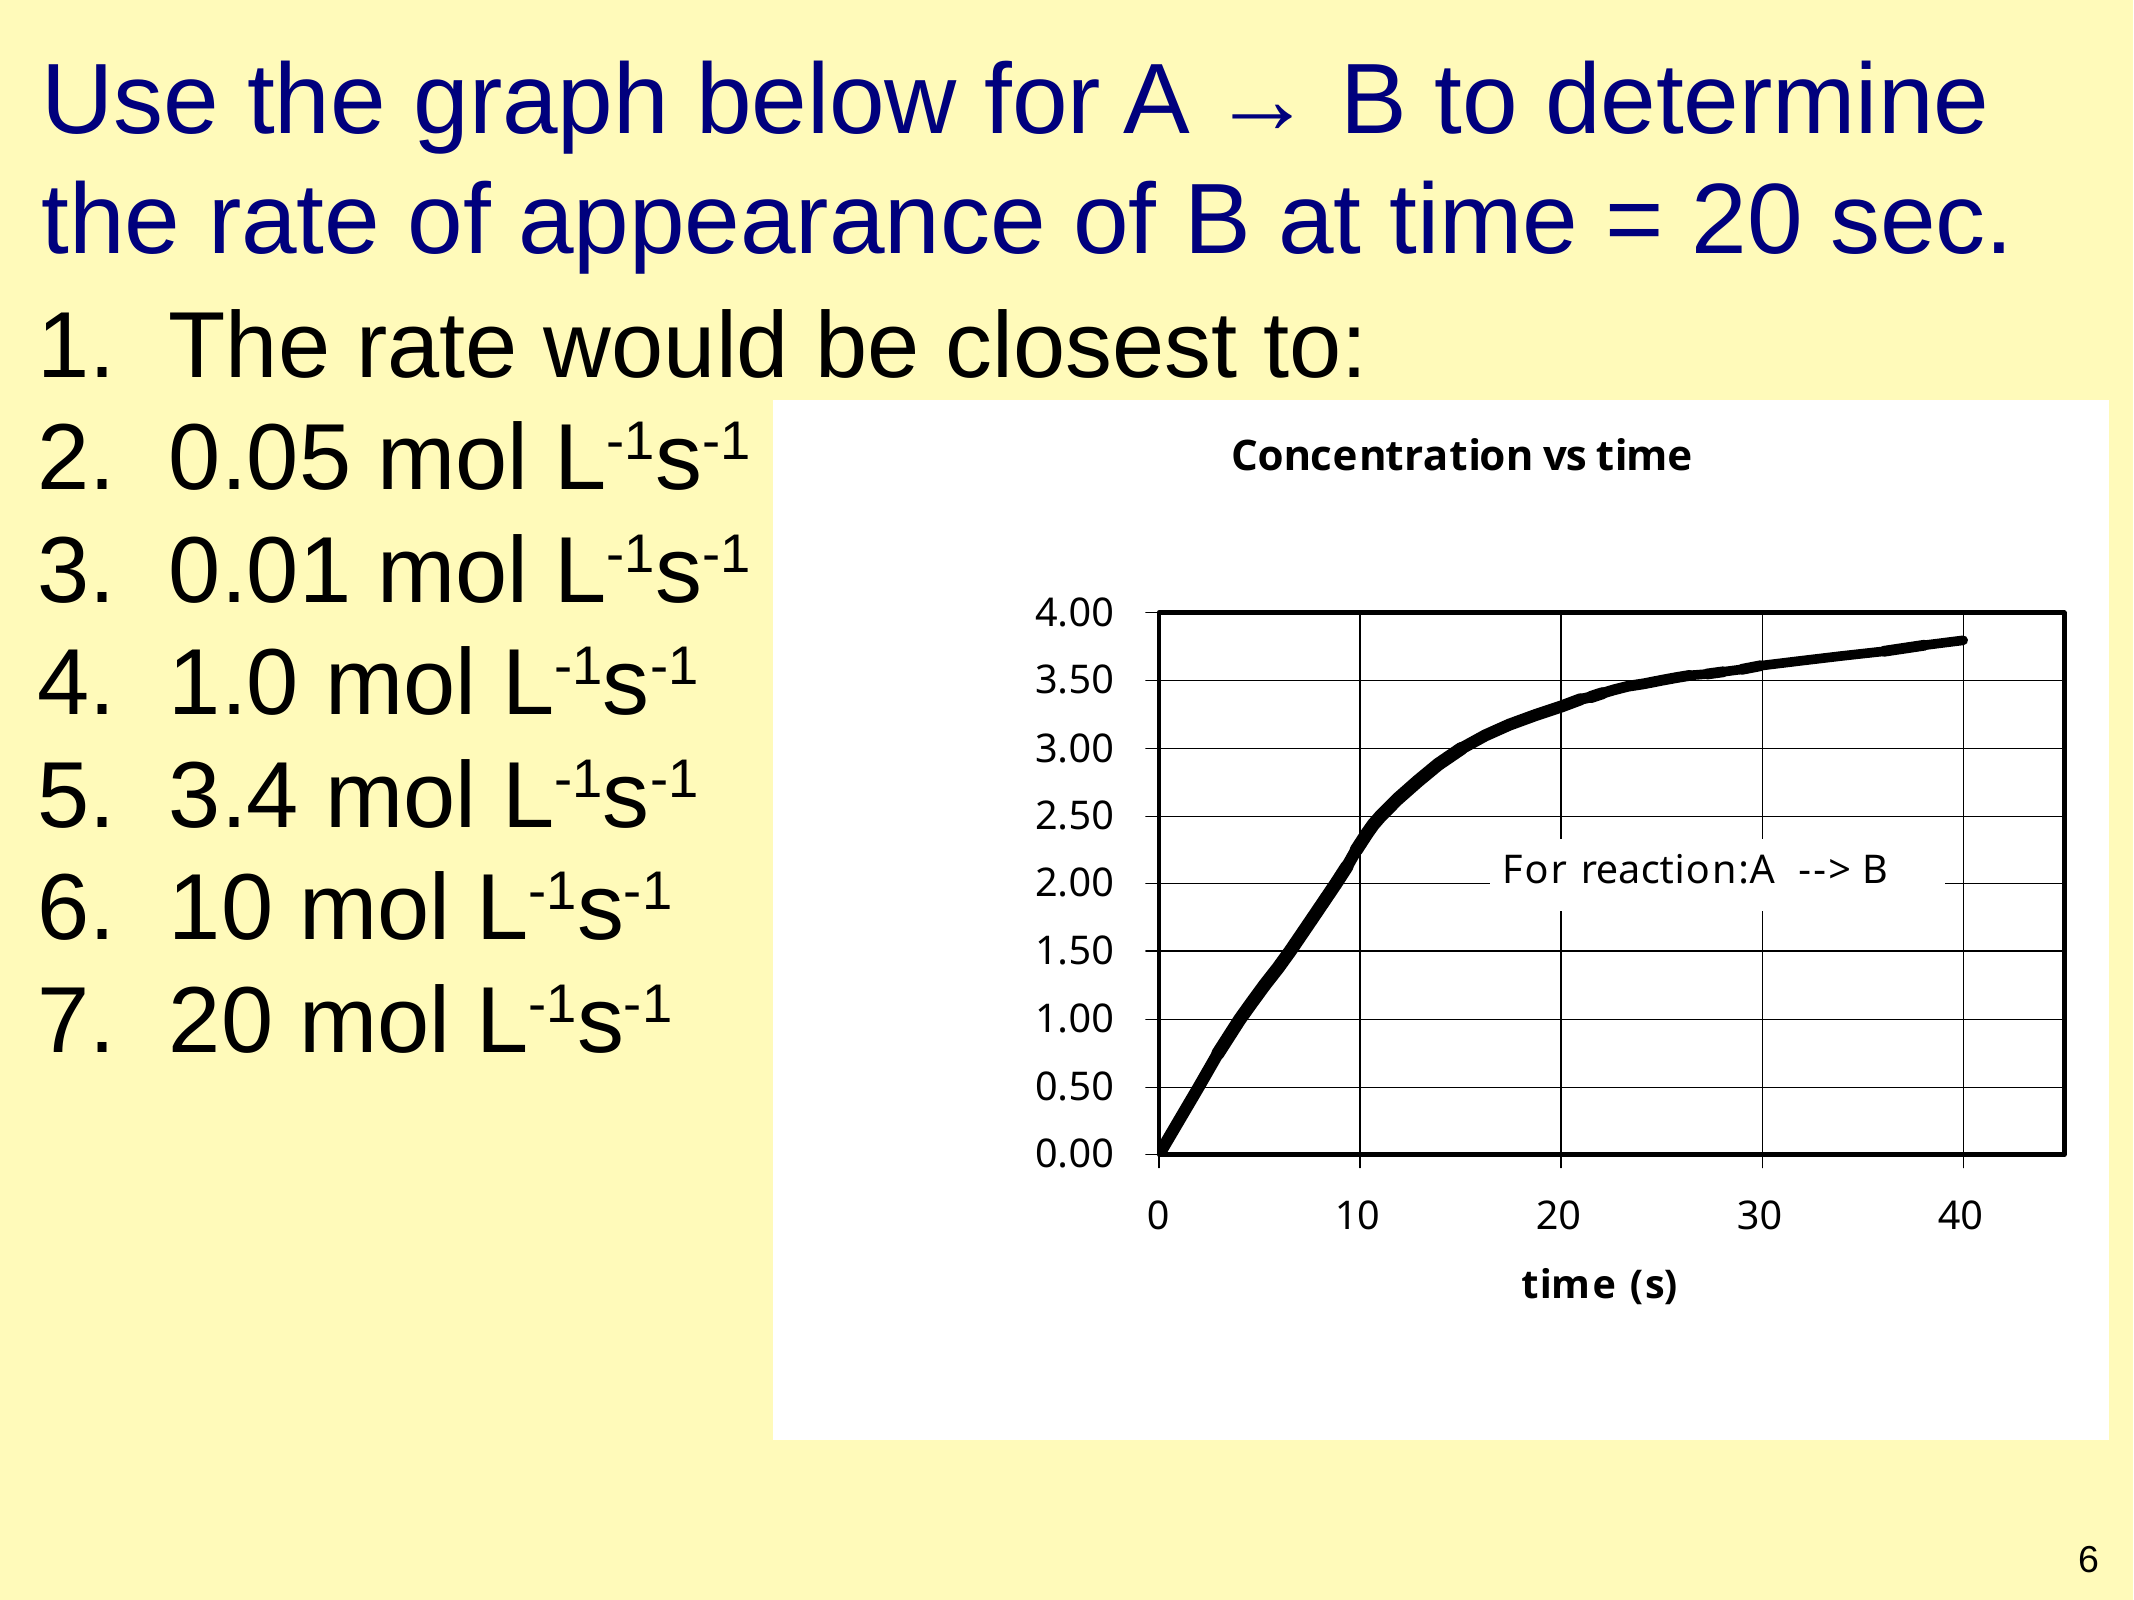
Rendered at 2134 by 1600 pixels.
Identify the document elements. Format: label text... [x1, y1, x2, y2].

title Use the graph below for A → B to determine the rate of appearance of B at time = 20 sec. [32, 24, 2113, 274]
picture [751, 378, 2130, 1460]
slide_number 6 [2057, 1526, 2120, 1586]
list The rate would be closest to: 0.05 mol L-1s-1 0.01 mol L-1s-1 1.0 mol L-1s-1 3.4 mol L-1s-1 10 mol L-1s-1 20 mol L-1s-1 [28, 274, 2116, 1576]
